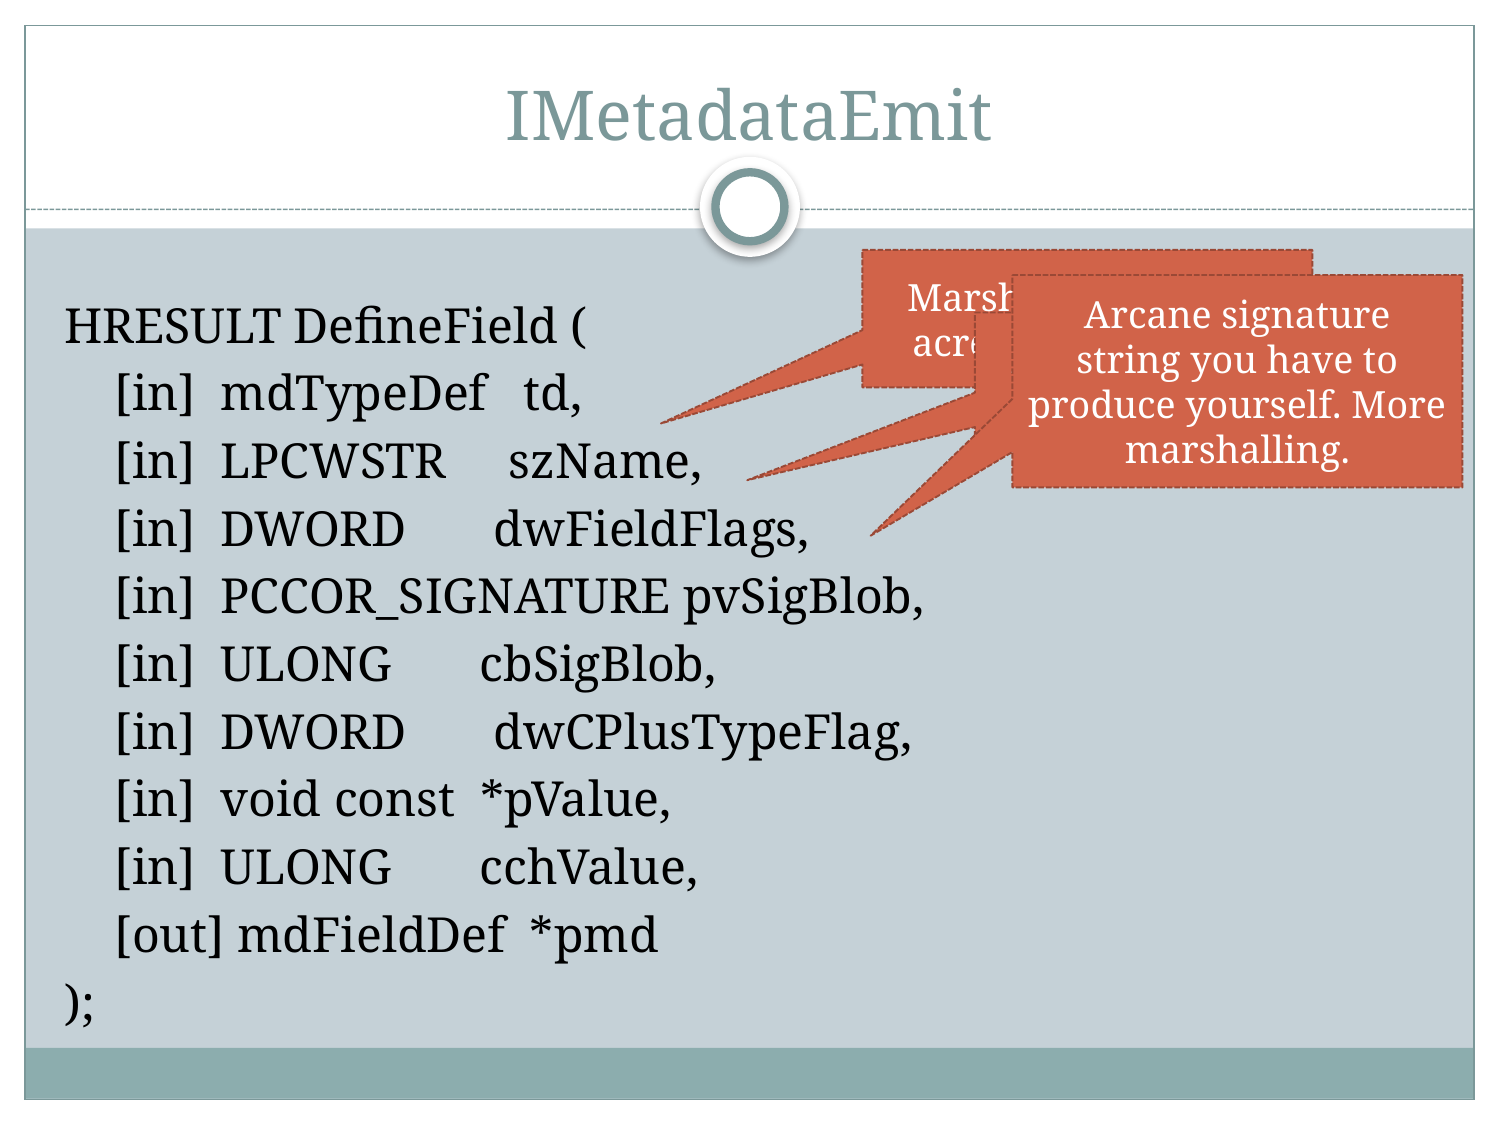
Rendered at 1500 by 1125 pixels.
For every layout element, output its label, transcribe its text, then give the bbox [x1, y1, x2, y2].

list HRESULT DefineField ( [in] mdTypeDef td, [in] LPCWSTR szName, [in] DWORD dwFieldFlags, [in] PCCOR_SIGNATURE pvSigBlob, [in] ULONG cbSigBlob, [in] DWORD dwCPlusTypeFlag, [in] void const *pValue, [in] ULONG cchValue, [out] mdFieldDef *pmd ); [50, 287, 1445, 1038]
text_box Arcane bits you need to know about [746, 311, 1012, 482]
text_box Marshalling a string across COM interop [660, 248, 1314, 425]
text_box Arcane signature string you have to produce yourself. More marshalling. [869, 274, 1464, 537]
title IMetadataEmit [49, 37, 1450, 162]
